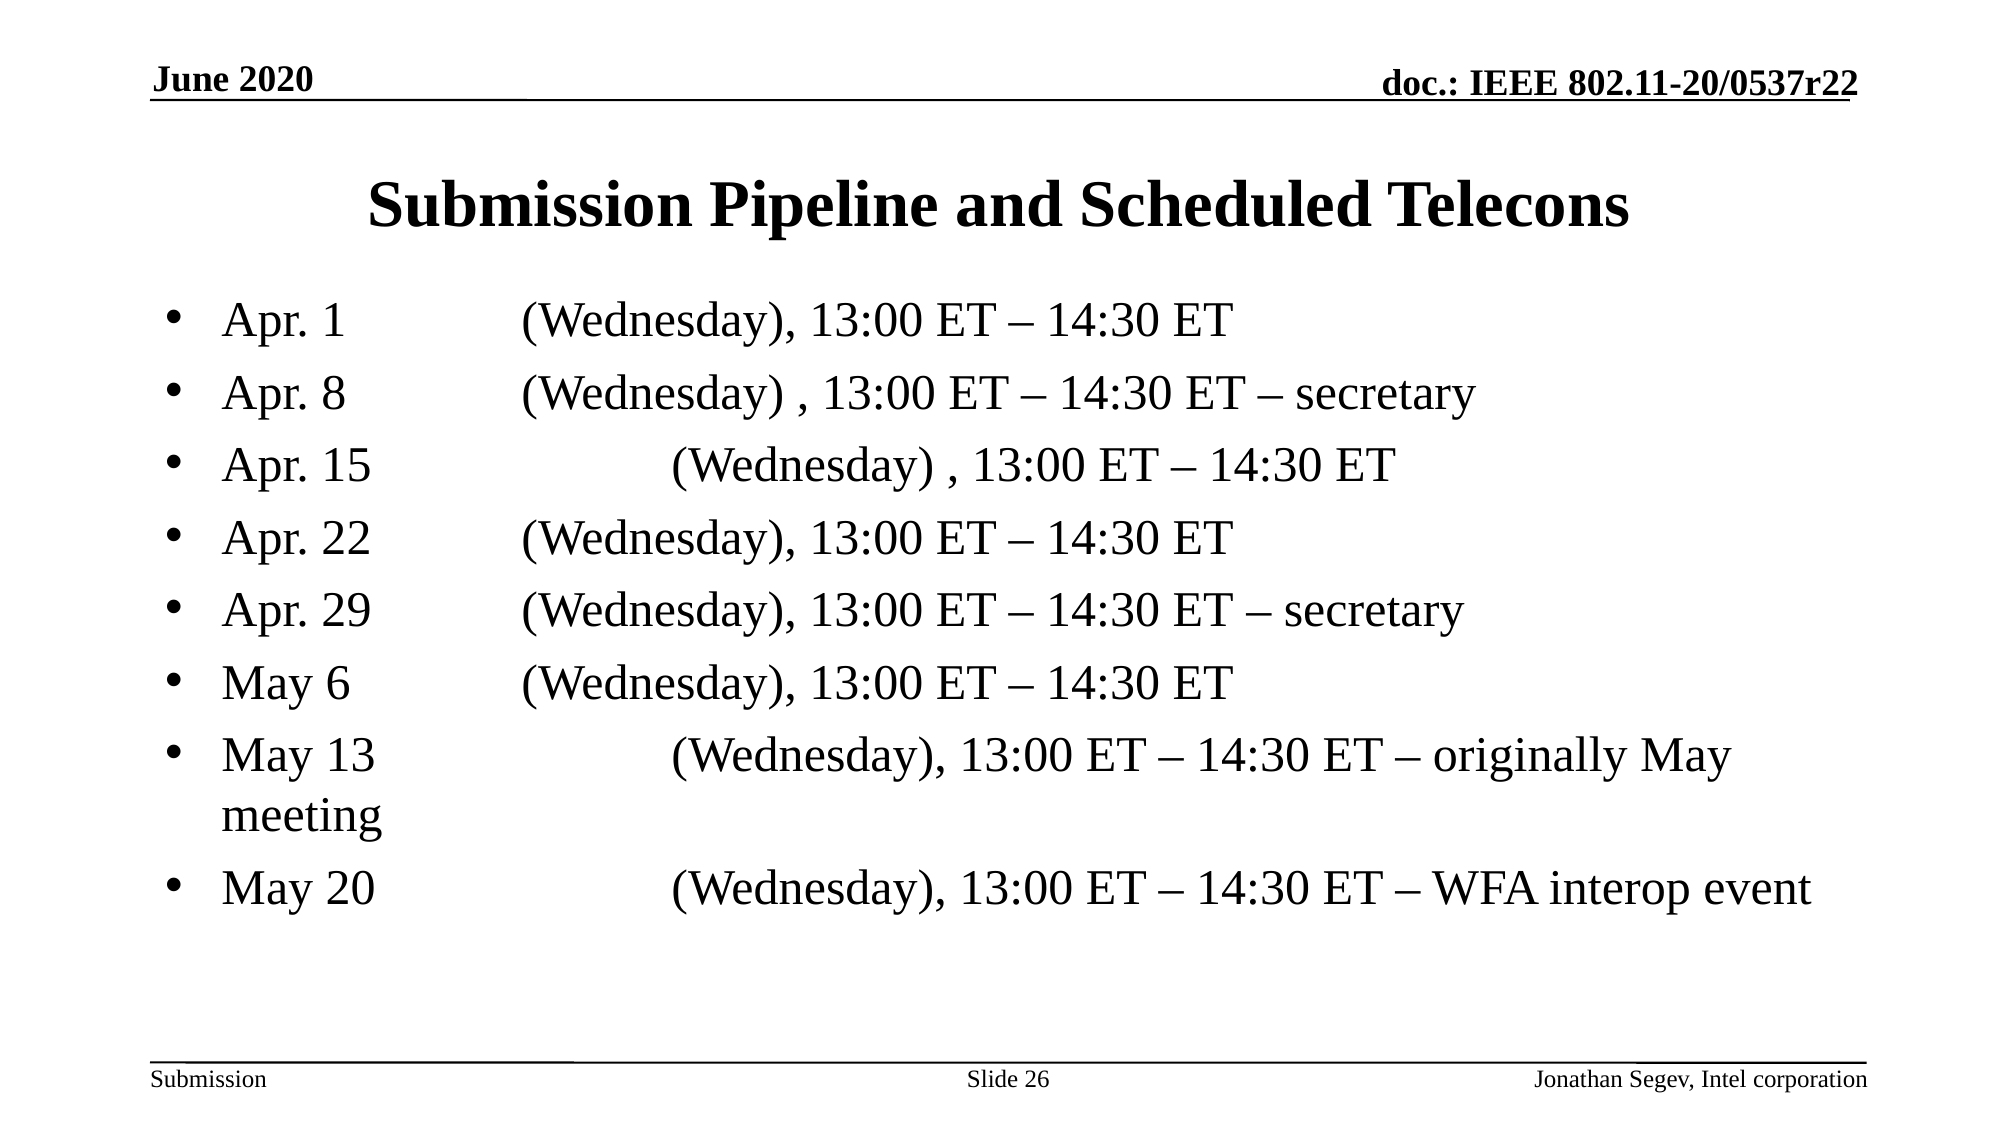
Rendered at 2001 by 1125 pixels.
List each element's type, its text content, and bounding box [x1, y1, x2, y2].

list Apr. 1 (Wednesday), 13:00 ET – 14:30 ET Apr. 8 (Wednesday) , 13:00 ET – 14:30 ET – secretary Apr. 15 (Wednesday) , 13:00 ET – 14:30 ET Apr. 22 (Wednesday), 13:00 ET – 14:30 ET Apr. 29 (Wednesday), 13:00 ET – 14:30 ET – secretary May 6 (Wednesday), 13:00 ET – 14:30 ET May 13 (Wednesday), 13:00 ET – 14:30 ET – originally May meeting May 20 (Wednesday), 13:00 ET – 14:30 ET – WFA interop event [149, 278, 1850, 670]
slide_number Slide 26 [950, 1061, 1067, 1123]
title Submission Pipeline and Scheduled Telecons [149, 112, 1850, 278]
footer Jonathan Segev, Intel corporation [1171, 1061, 1869, 1093]
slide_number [152, 54, 563, 100]
